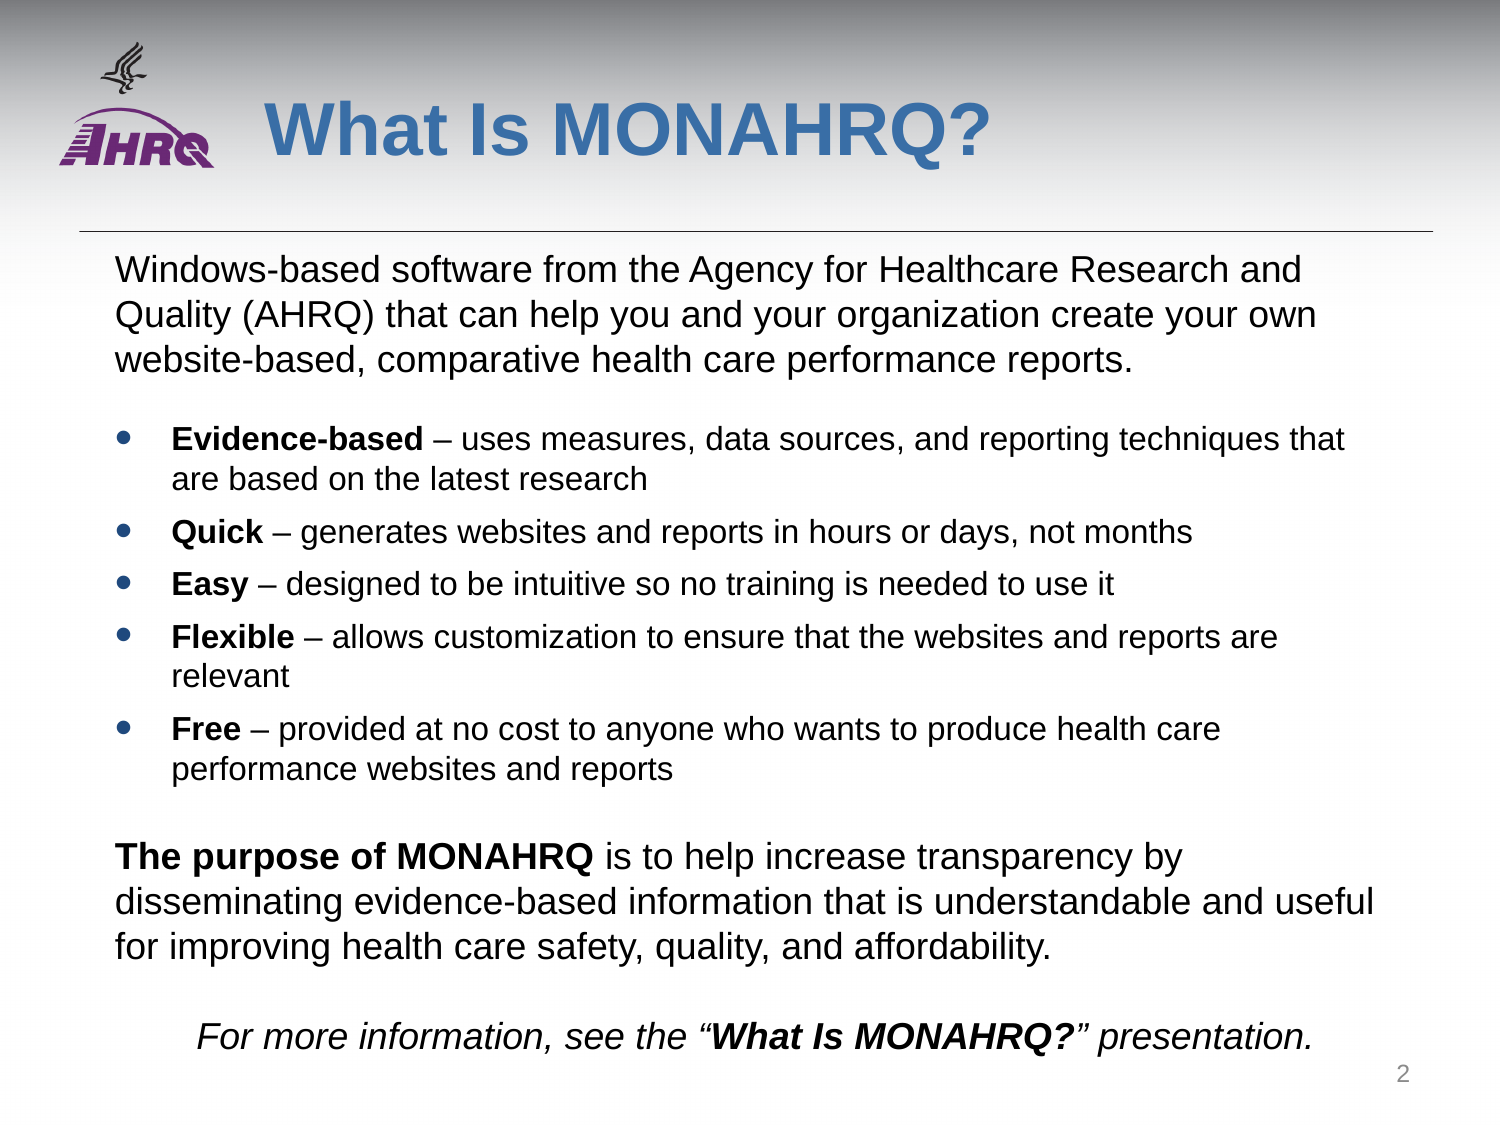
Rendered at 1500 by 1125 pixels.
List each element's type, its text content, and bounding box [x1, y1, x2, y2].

list Windows-based software from the Agency for Healthcare Research and Quality (AHRQ) that can help you and your organization create your own website-based, comparative health care performance reports. Evidence-based – uses measures, data sources, and reporting techniques that are based on the latest research Quick – generates websites and reports in hours or days, not months Easy – designed to be intuitive so no training is needed to use it Flexible – allows customization to ensure that the websites and reports are relevant Free – provided at no cost to anyone who wants to produce health care performance websites and reports The purpose of MONAHRQ is to help increase transparency by disseminating evidence-based information that is understandable and useful for improving health care safety, quality, and affordability. For more information, see the “What Is MONAHRQ?” presentation. [99, 237, 1412, 1063]
slide_number 2 [1075, 1042, 1426, 1103]
title What Is MONAHRQ? [249, 50, 1300, 200]
picture [0, 0, 1500, 1125]
